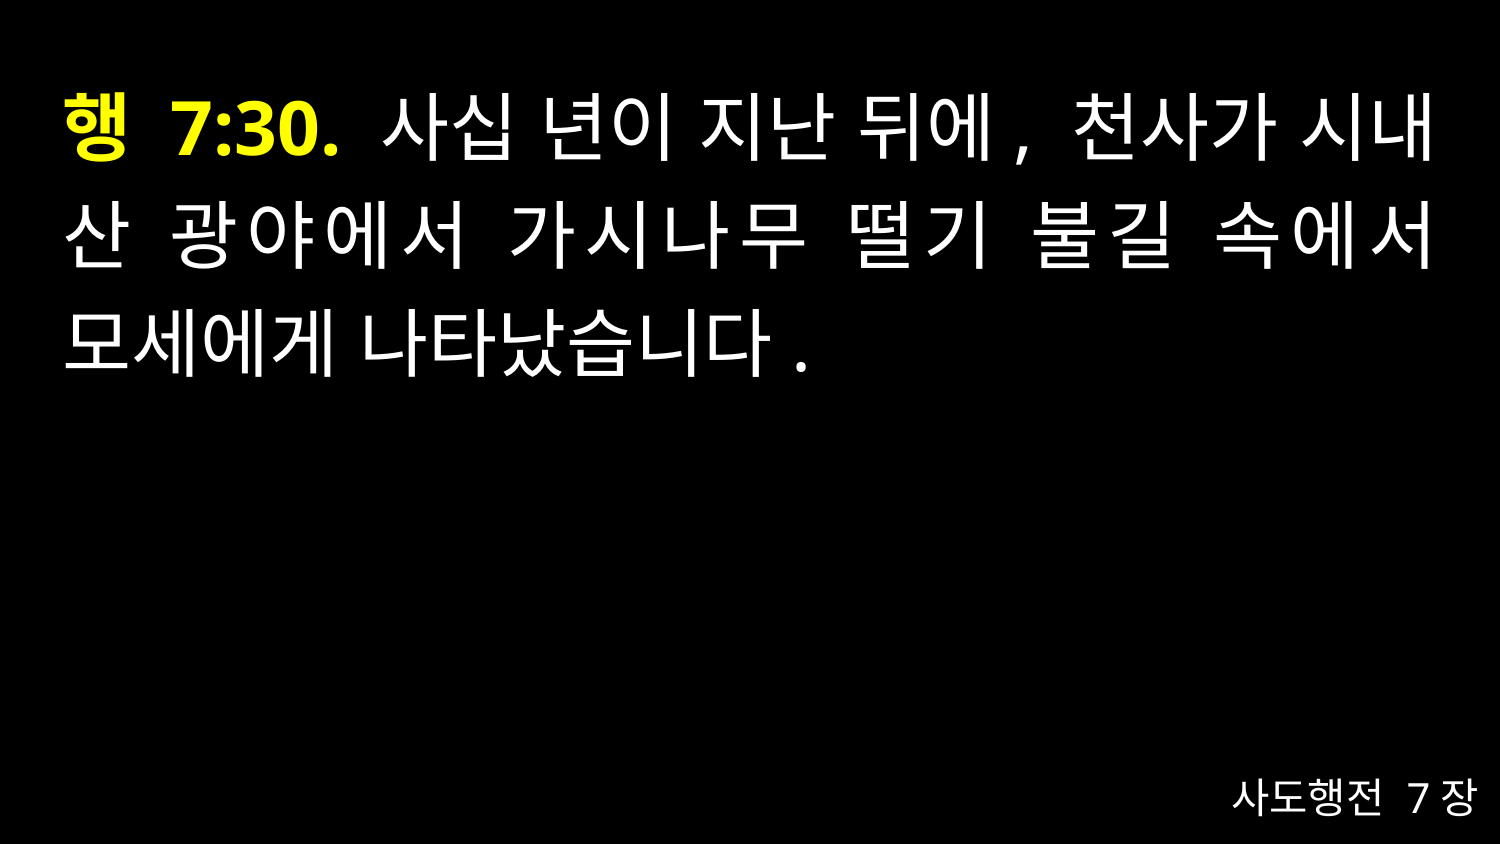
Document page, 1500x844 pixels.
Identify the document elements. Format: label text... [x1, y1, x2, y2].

subtitle 사도행전 7장 [916, 770, 1500, 844]
title 행 7:30. 사십 년이 지난 뒤에, 천사가 시내 산 광야에서 가시나무 떨기 불길 속에서 모세에게 나타났습니다. [0, 0, 1500, 844]
